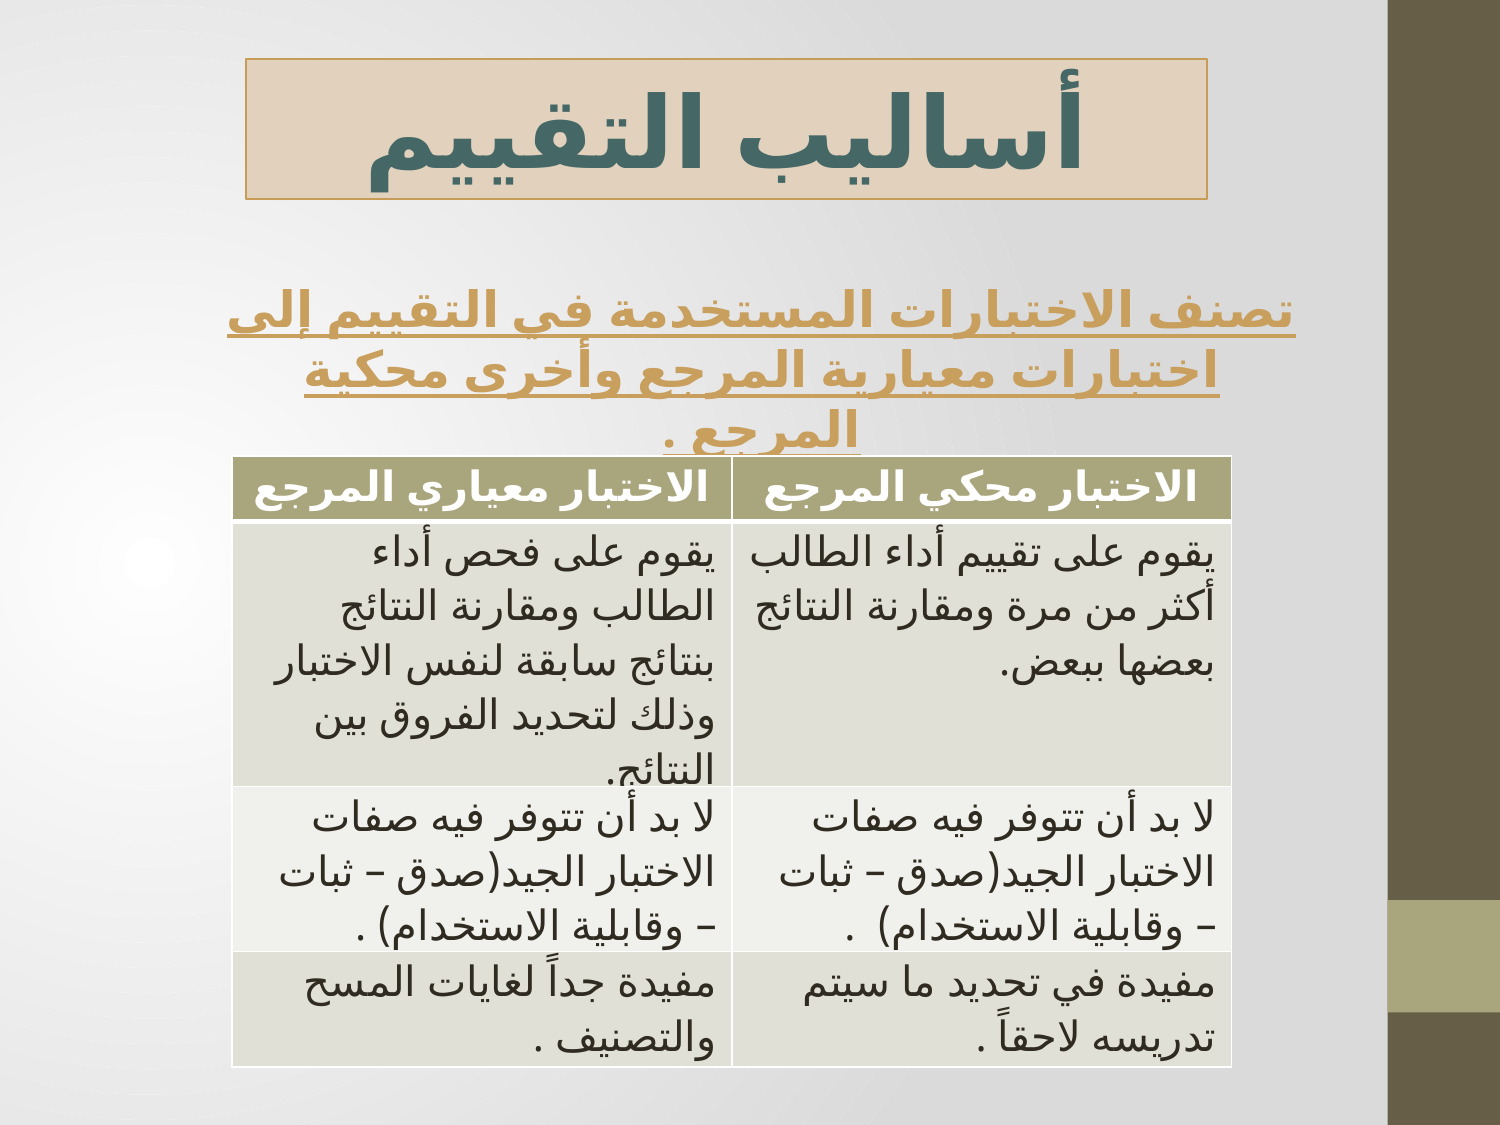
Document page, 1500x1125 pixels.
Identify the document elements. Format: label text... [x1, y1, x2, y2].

table_cell لا بد أن تتوفر فيه صفات الاختبار الجيد(صدق – ثبات – وقابلية الاستخدام) . [733, 787, 1231, 951]
table_header الاختبار معياري المرجع [233, 457, 731, 519]
table_cell يقوم على تقييم أداء الطالب أكثر من مرة ومقارنة النتائج بعضها ببعض. [733, 524, 1231, 786]
table_cell يقوم على فحص أداء الطالب ومقارنة النتائج بنتائج سابقة لنفس الاختبار وذلك لتحديد الفروق بين النتائج. [233, 524, 731, 786]
table_cell لا بد أن تتوفر فيه صفات الاختبار الجيد(صدق – ثبات – وقابلية الاستخدام) . [233, 787, 731, 951]
text_box أساليب التقييم [245, 58, 1208, 200]
text_box تصنف الاختبارات المستخدمة في التقييم إلى اختبارات معيارية المرجع وأخرى محكية المرجع . [206, 269, 1317, 465]
table_header الاختبار محكي المرجع [733, 457, 1231, 519]
table_cell مفيدة جداً لغايات المسح والتصنيف . [233, 952, 731, 1066]
table_cell مفيدة في تحديد ما سيتم تدريسه لاحقاً . [733, 952, 1231, 1066]
